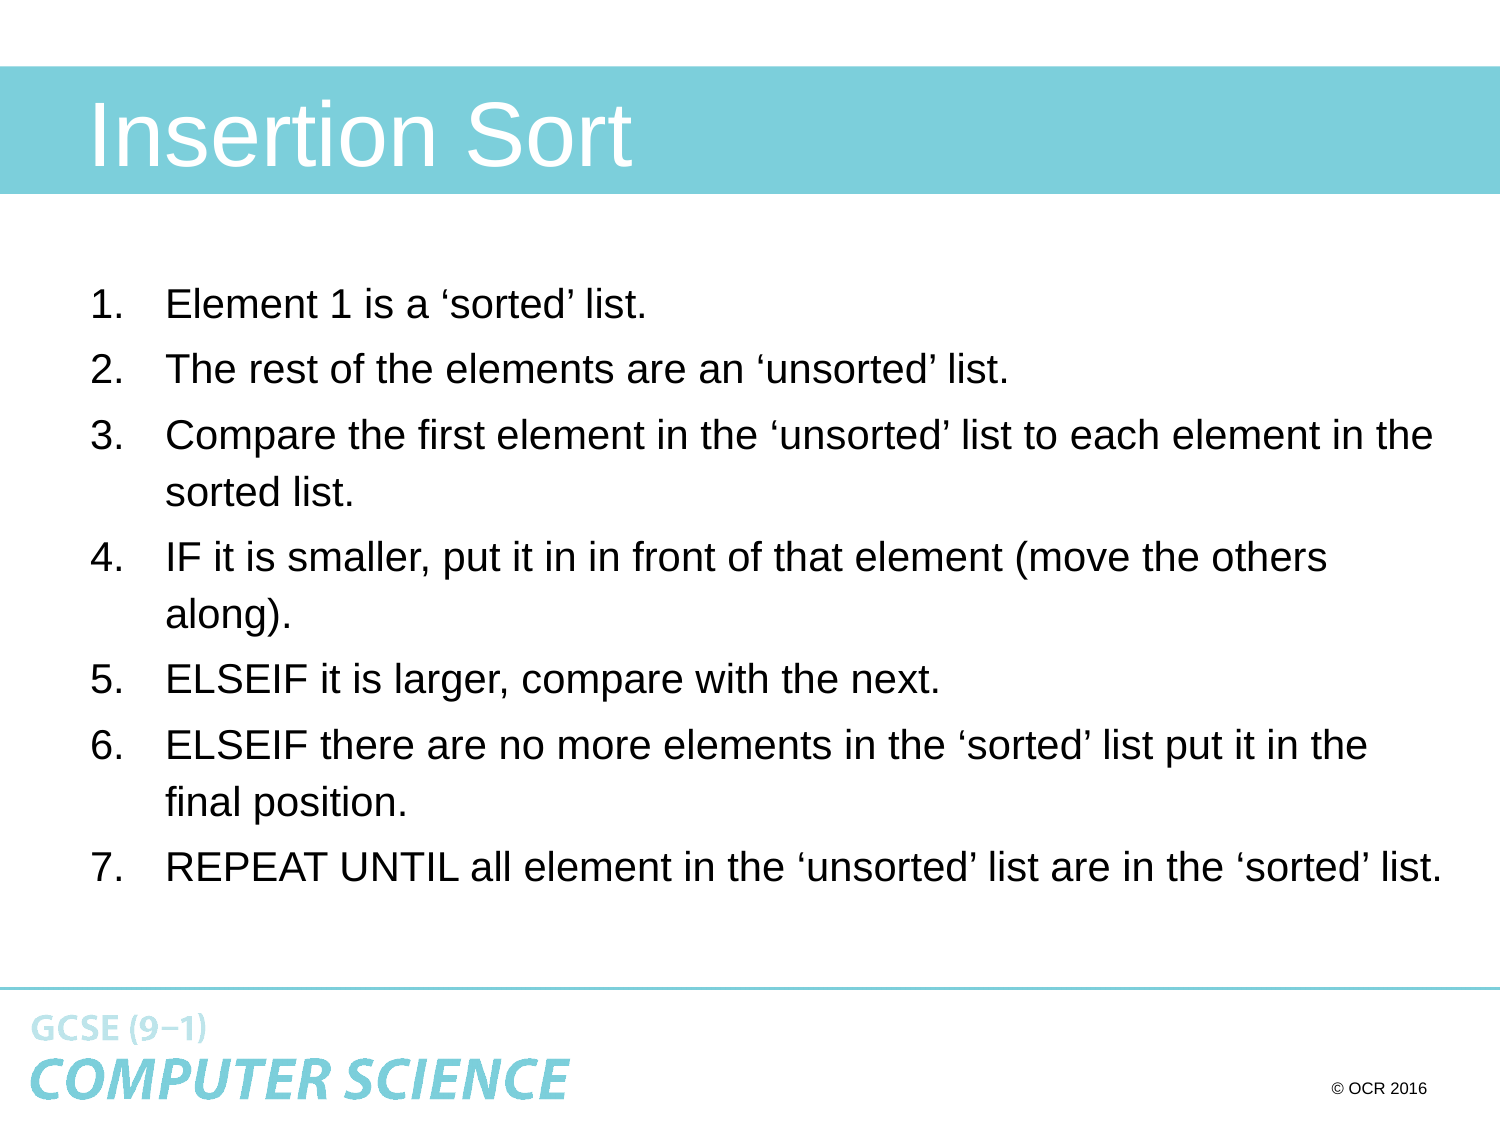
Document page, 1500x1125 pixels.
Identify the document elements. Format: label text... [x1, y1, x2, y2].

title Insertion Sort [0, 66, 1500, 194]
picture [0, 987, 1500, 1124]
list Element 1 is a ‘sorted’ list. The rest of the elements are an ‘unsorted’ list. Compare the first element in the ‘unsorted’ list to each element in the sorted list. IF it is smaller, put it in in front of that element (move the others along). ELSEIF it is larger, compare with the next. ELSEIF there are no more elements in the ‘sorted’ list put it in the final position. REPEAT UNTIL all element in the ‘unsorted’ list are in the ‘sorted’ list. [75, 262, 1471, 965]
